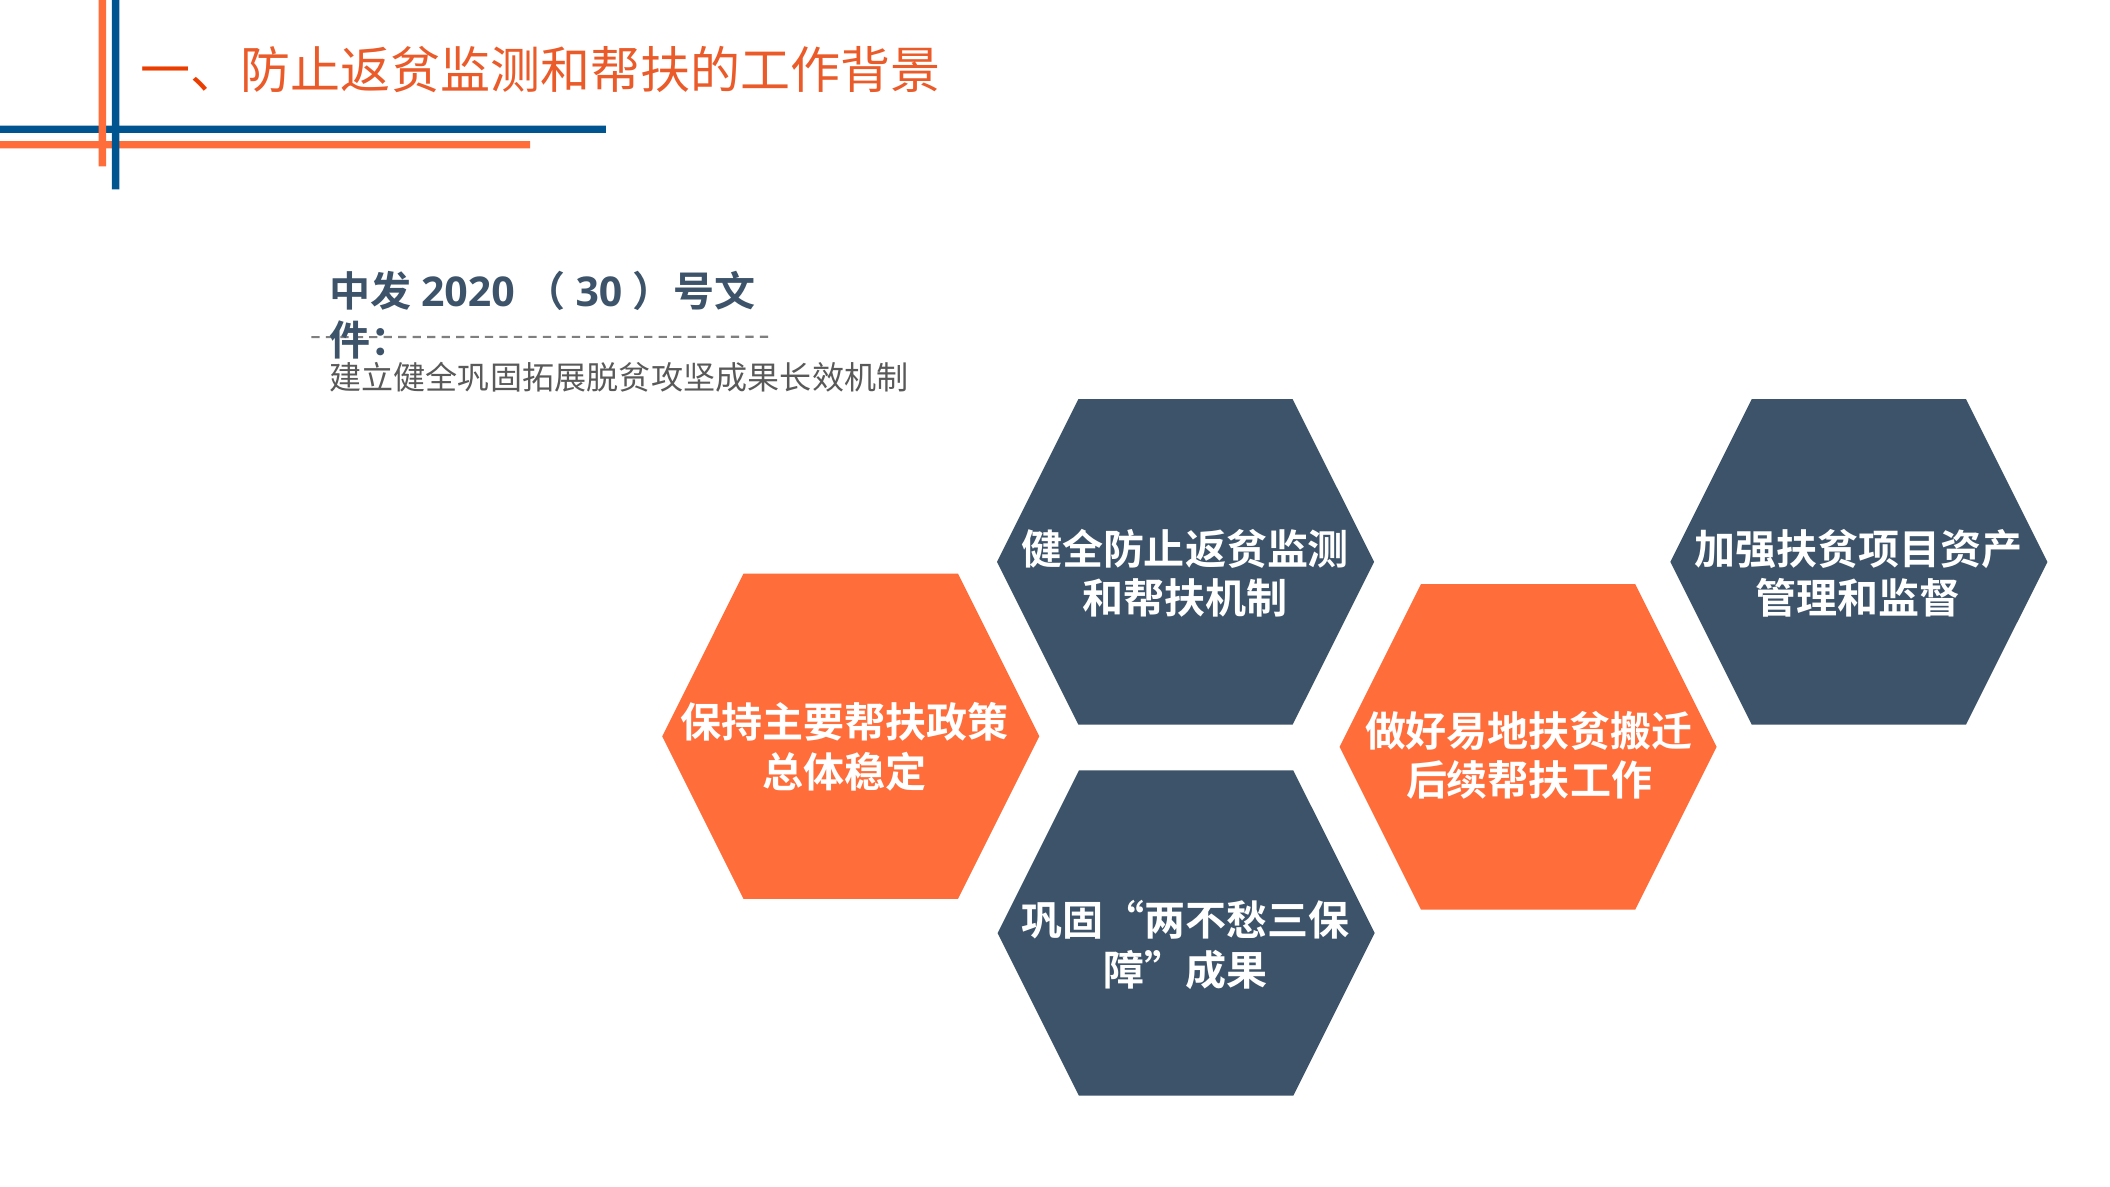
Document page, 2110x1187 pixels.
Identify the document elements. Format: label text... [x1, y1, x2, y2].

text_box 中发2020（30）号文件： [314, 257, 819, 338]
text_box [1668, 399, 2048, 725]
text_box 建立健全巩固拓展脱贫攻坚成果长效机制 [314, 338, 996, 404]
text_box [1339, 584, 1719, 910]
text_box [995, 399, 1375, 725]
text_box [0, 0, 1457, 190]
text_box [655, 573, 1040, 899]
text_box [996, 770, 1376, 1096]
